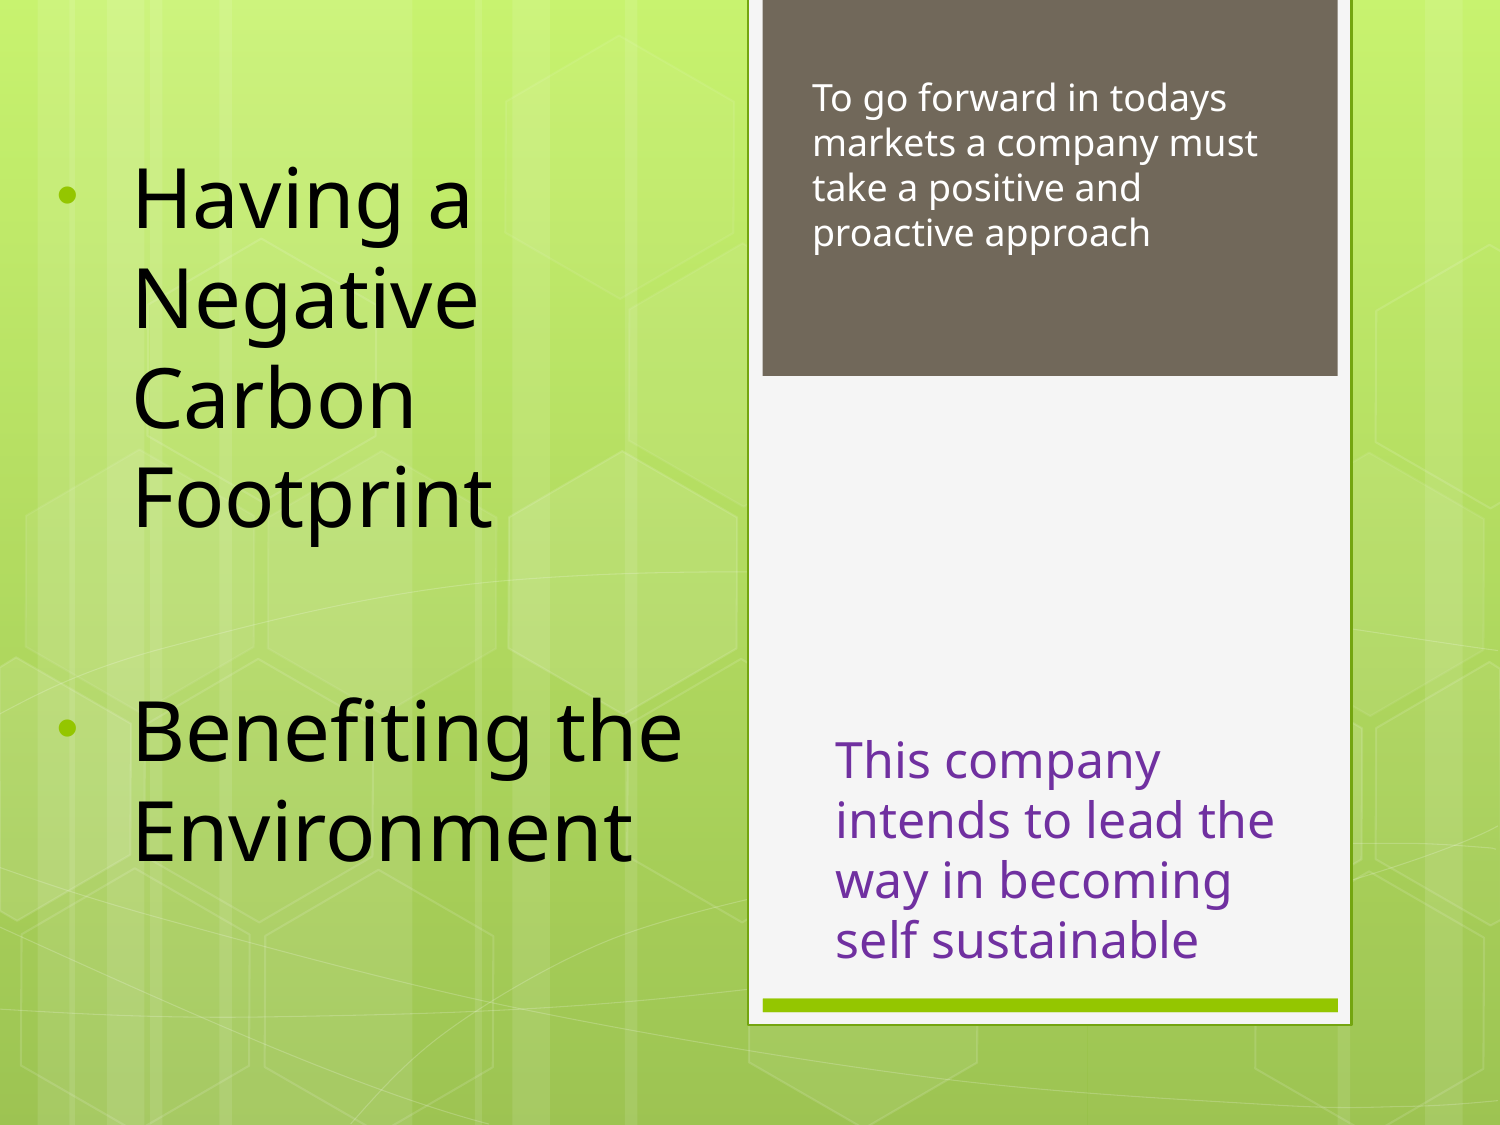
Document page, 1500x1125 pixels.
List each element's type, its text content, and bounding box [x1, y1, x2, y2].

title This company intends to lead the way in becoming self sustainable [820, 704, 1334, 976]
text_box To go forward in todays markets a company must take a positive and proactive approach [797, 66, 1306, 262]
subtitle Having a Negative Carbon Footprint Benefiting the Environment [41, 137, 727, 941]
